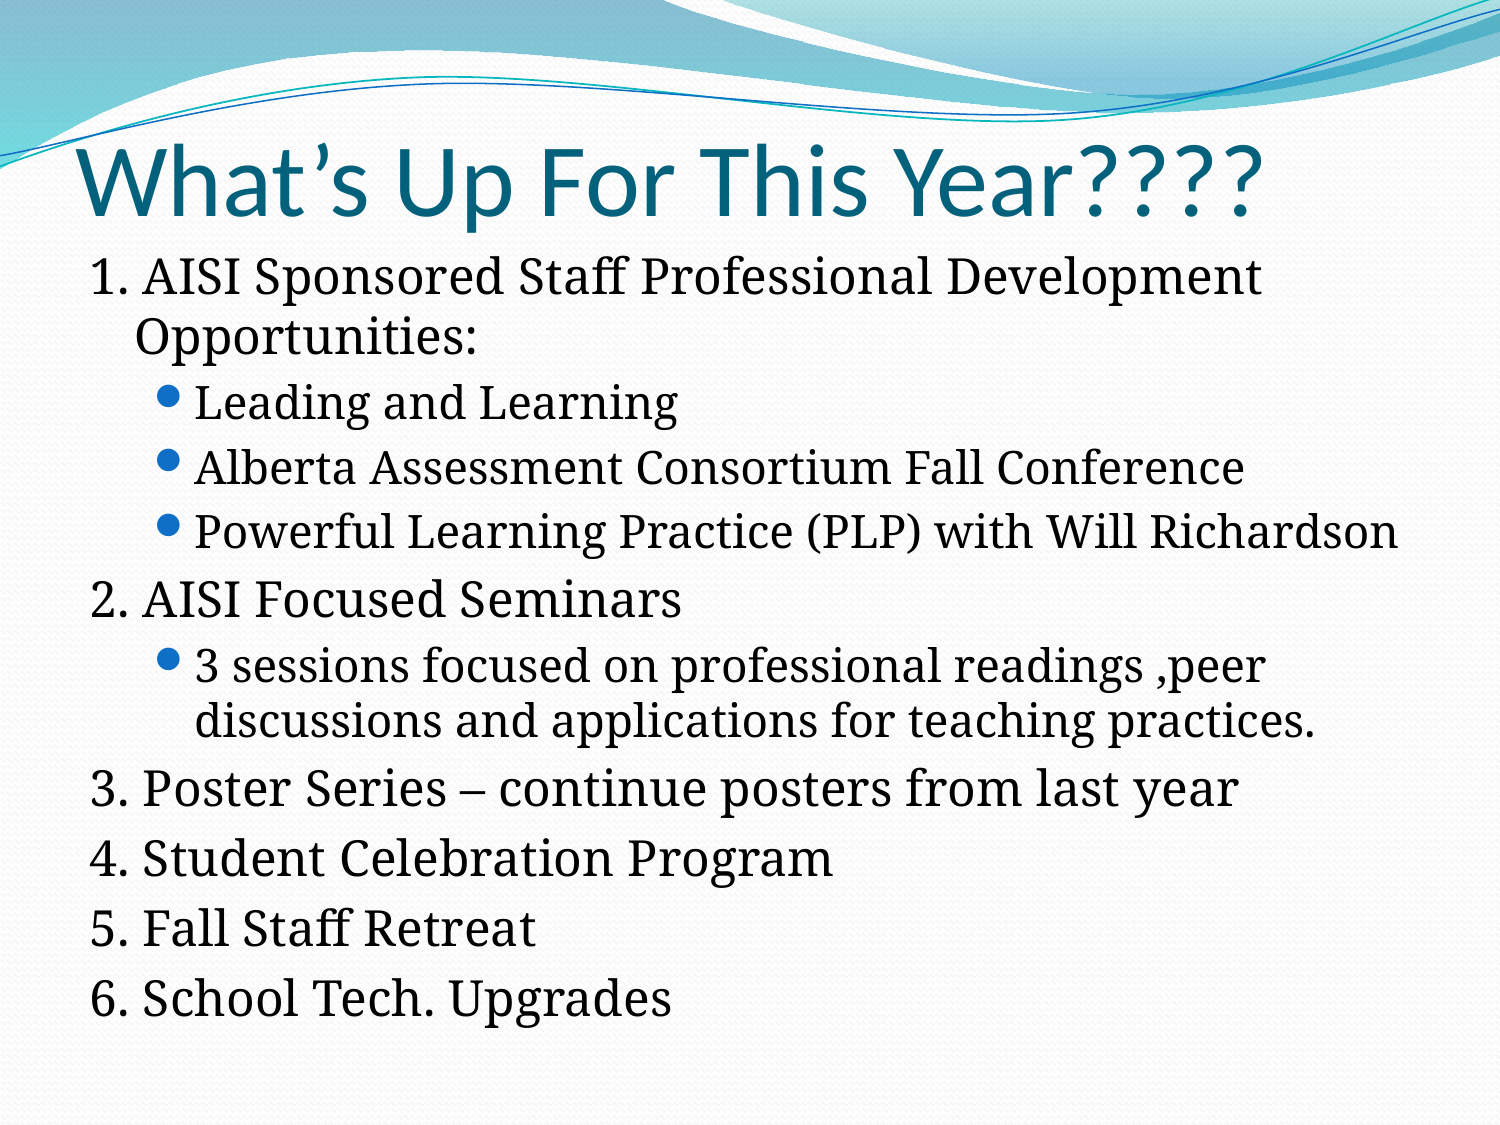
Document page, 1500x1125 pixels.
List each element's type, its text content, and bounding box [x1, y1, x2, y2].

title What’s Up For This Year???? [75, 50, 1425, 237]
list 1. AISI Sponsored Staff Professional Development Opportunities: Leading and Learning Alberta Assessment Consortium Fall Conference Powerful Learning Practice (PLP) with Will Richardson 2. AISI Focused Seminars 3 sessions focused on professional readings ,peer discussions and applications for teaching practices. 3. Poster Series – continue posters from last year 4. Student Celebration Program 5. Fall Staff Retreat 6. School Tech. Upgrades [75, 237, 1425, 1050]
